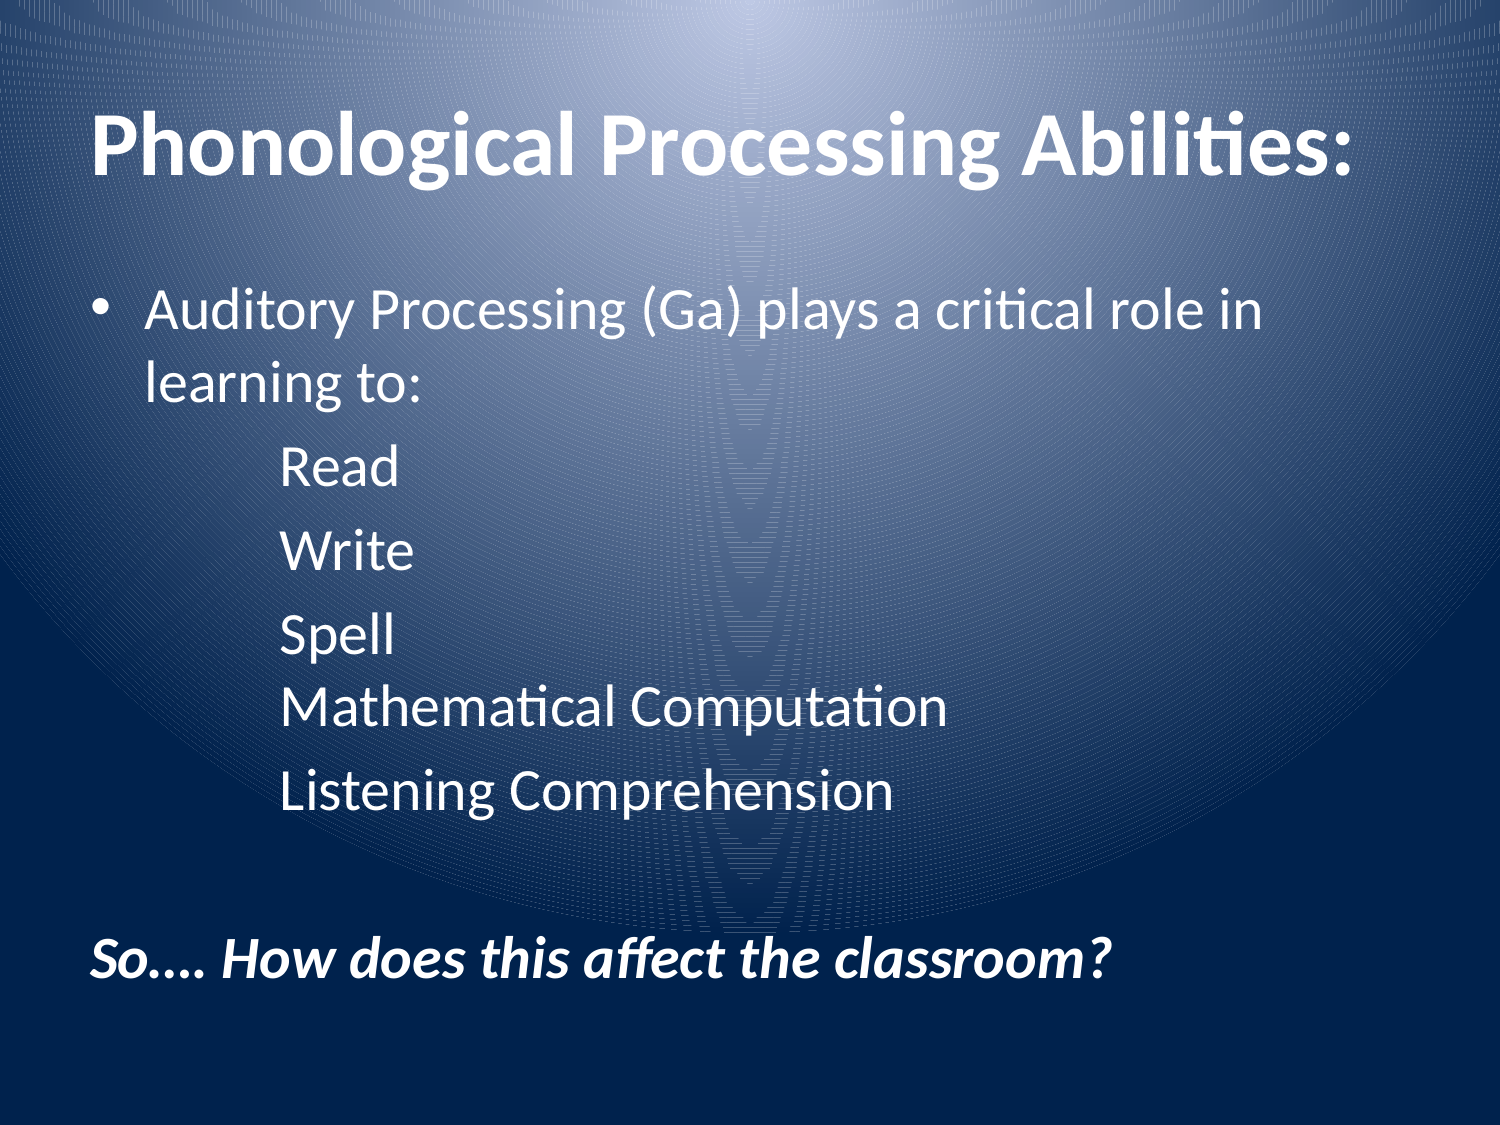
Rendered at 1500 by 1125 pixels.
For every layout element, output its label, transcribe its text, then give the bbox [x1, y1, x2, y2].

title Phonological Processing Abilities: [75, 45, 1425, 233]
list Auditory Processing (Ga) plays a critical role in learning to: Read Write Spell Mathematical Computation Listening Comprehension So…. How does this affect the classroom? [75, 262, 1425, 1005]
